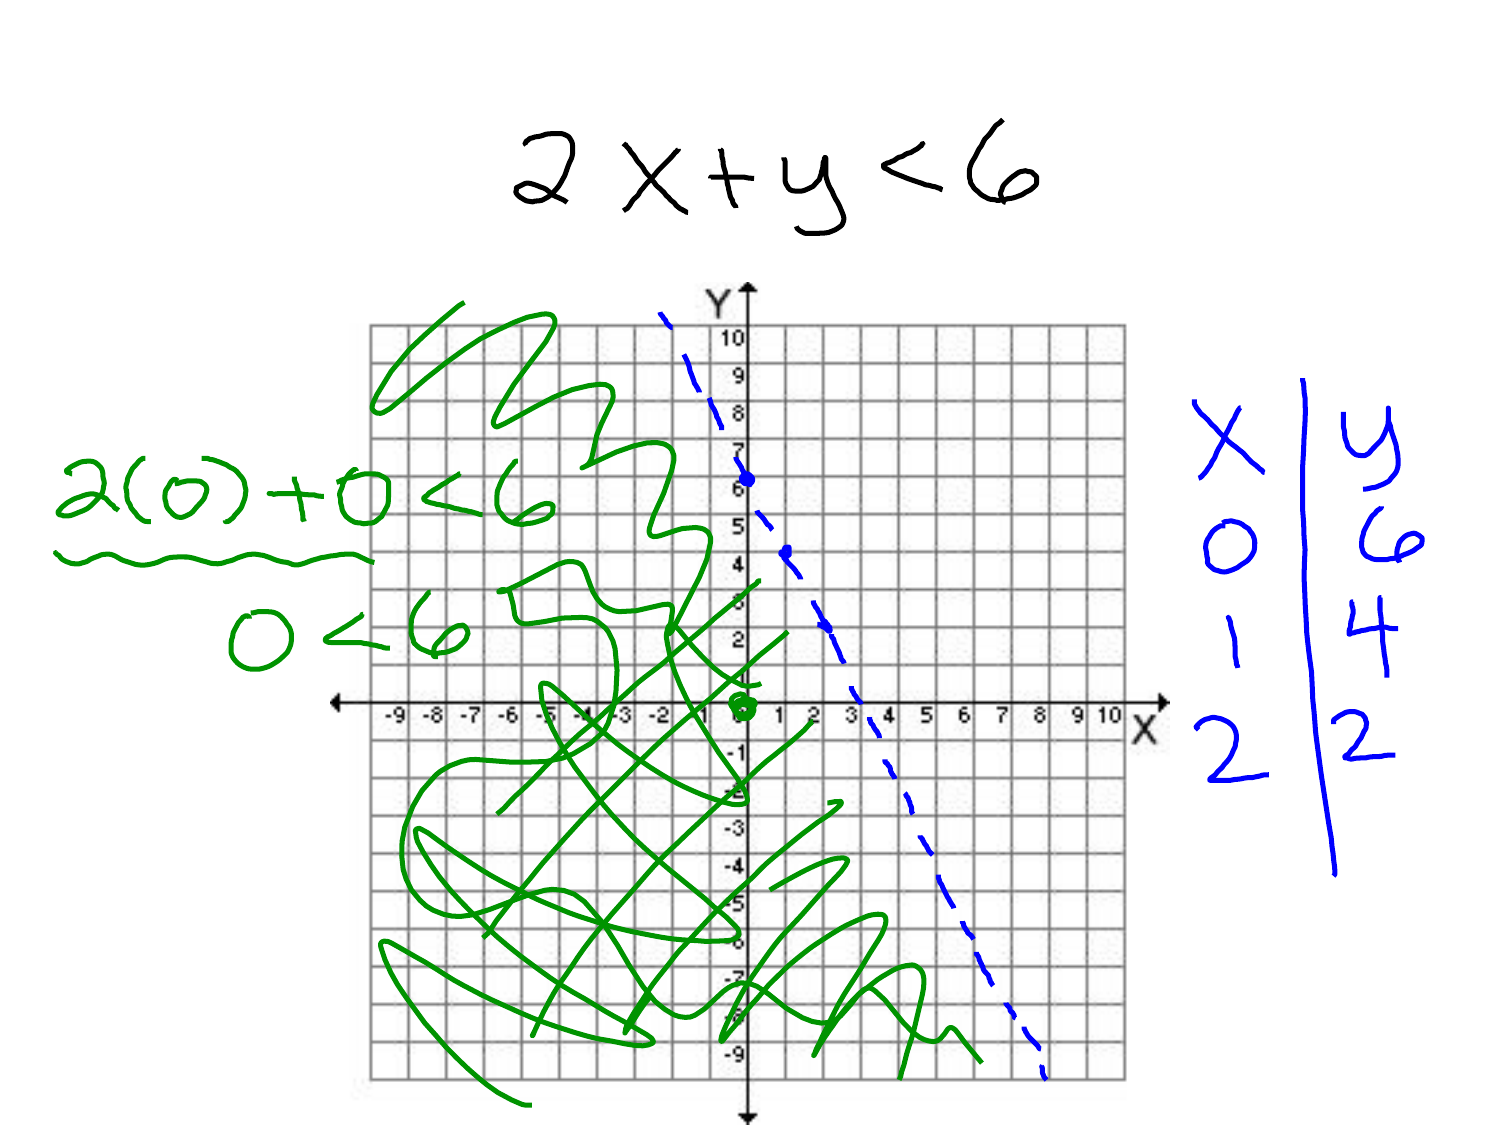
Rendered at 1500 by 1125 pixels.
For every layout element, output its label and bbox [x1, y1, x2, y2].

text_box [968, 118, 1038, 204]
text_box [1225, 434, 1265, 474]
text_box [1195, 716, 1269, 782]
text_box [709, 176, 755, 180]
text_box [651, 177, 689, 214]
text_box [1301, 378, 1336, 877]
text_box [515, 132, 574, 204]
text_box [719, 148, 728, 176]
text_box [1332, 710, 1396, 760]
text_box [1383, 619, 1399, 630]
text_box [1227, 616, 1239, 669]
text_box [1342, 407, 1399, 491]
text_box [783, 156, 845, 235]
text_box [1360, 506, 1423, 563]
text_box [55, 302, 983, 1106]
text_box [1193, 399, 1226, 437]
text_box [1198, 407, 1241, 479]
list [329, 281, 1171, 1125]
text_box [882, 142, 943, 191]
text_box [725, 179, 737, 209]
text_box [1348, 601, 1380, 635]
text_box [622, 142, 653, 178]
text_box [622, 148, 680, 212]
text_box [1204, 520, 1256, 573]
text_box [1379, 596, 1388, 678]
